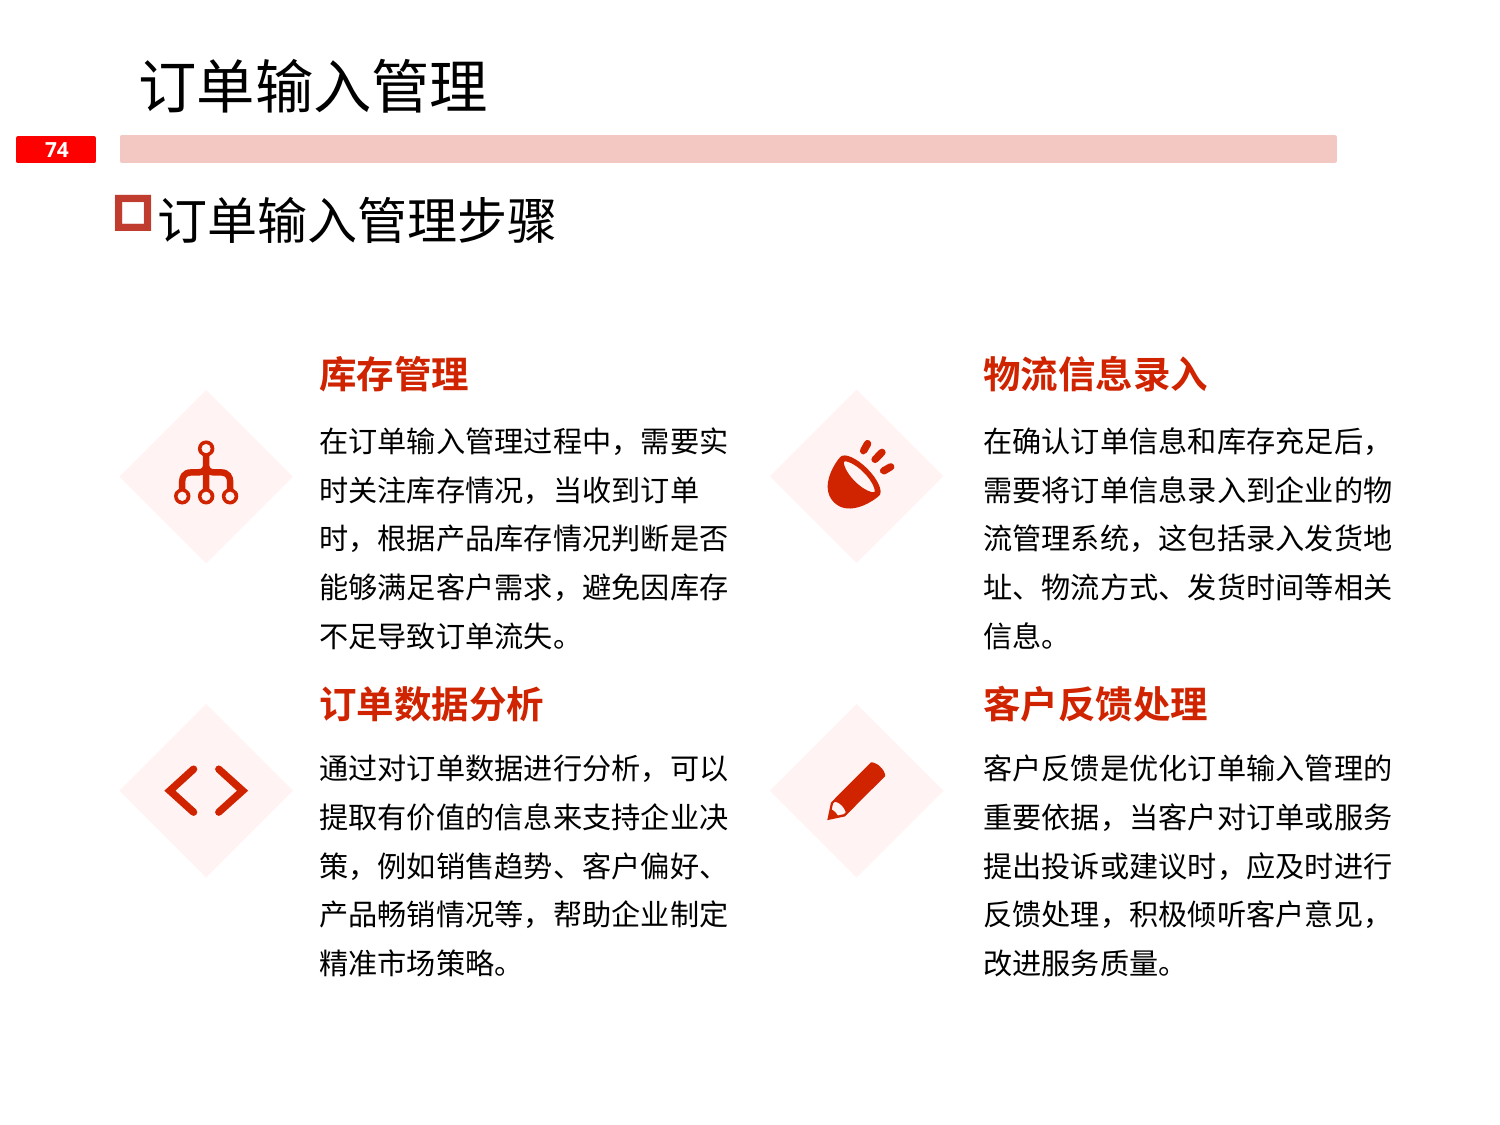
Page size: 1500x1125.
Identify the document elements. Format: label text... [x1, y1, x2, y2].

text_box 客户反馈处理 [975, 668, 1393, 730]
text_box 订单数据分析 [311, 668, 729, 730]
text_box [174, 440, 239, 505]
text_box [58, 173, 1442, 286]
text_box 在订单输入管理过程中，需要实时关注库存情况，当收到订单时，根据产品库存情况判断是否能够满足客户需求，避免因库存不足导致订单流失。 [311, 405, 757, 609]
text_box [17, 129, 97, 189]
text_box [215, 765, 249, 816]
text_box [119, 390, 293, 564]
text_box 在确认订单信息和库存充足后，需要将订单信息录入到企业的物流管理系统，这包括录入发货地址、物流方式、发货时间等相关信息。 [975, 405, 1421, 609]
text_box [827, 762, 886, 821]
text_box [119, 703, 293, 878]
text_box [827, 455, 881, 509]
text_box 客户反馈是优化订单输入管理的重要依据，当客户对订单或服务提出投诉或建议时，应及时进行反馈处理，积极倾听客户意见，改进服务质量。 [975, 732, 1421, 936]
text_box 通过对订单数据进行分析，可以提取有价值的信息来支持企业决策，例如销售趋势、客户偏好、产品畅销情况等，帮助企业制定精准市场策略。 [311, 732, 757, 936]
text_box 订单输入管理 [123, 42, 1247, 128]
text_box 订单输入管理步骤 [96, 181, 1081, 276]
text_box [769, 703, 944, 878]
text_box [164, 765, 198, 816]
text_box 库存管理 [311, 338, 729, 399]
text_box [860, 440, 872, 455]
text_box [880, 463, 895, 475]
text_box [871, 448, 886, 464]
text_box 物流信息录入 [975, 338, 1393, 399]
text_box [769, 389, 944, 564]
